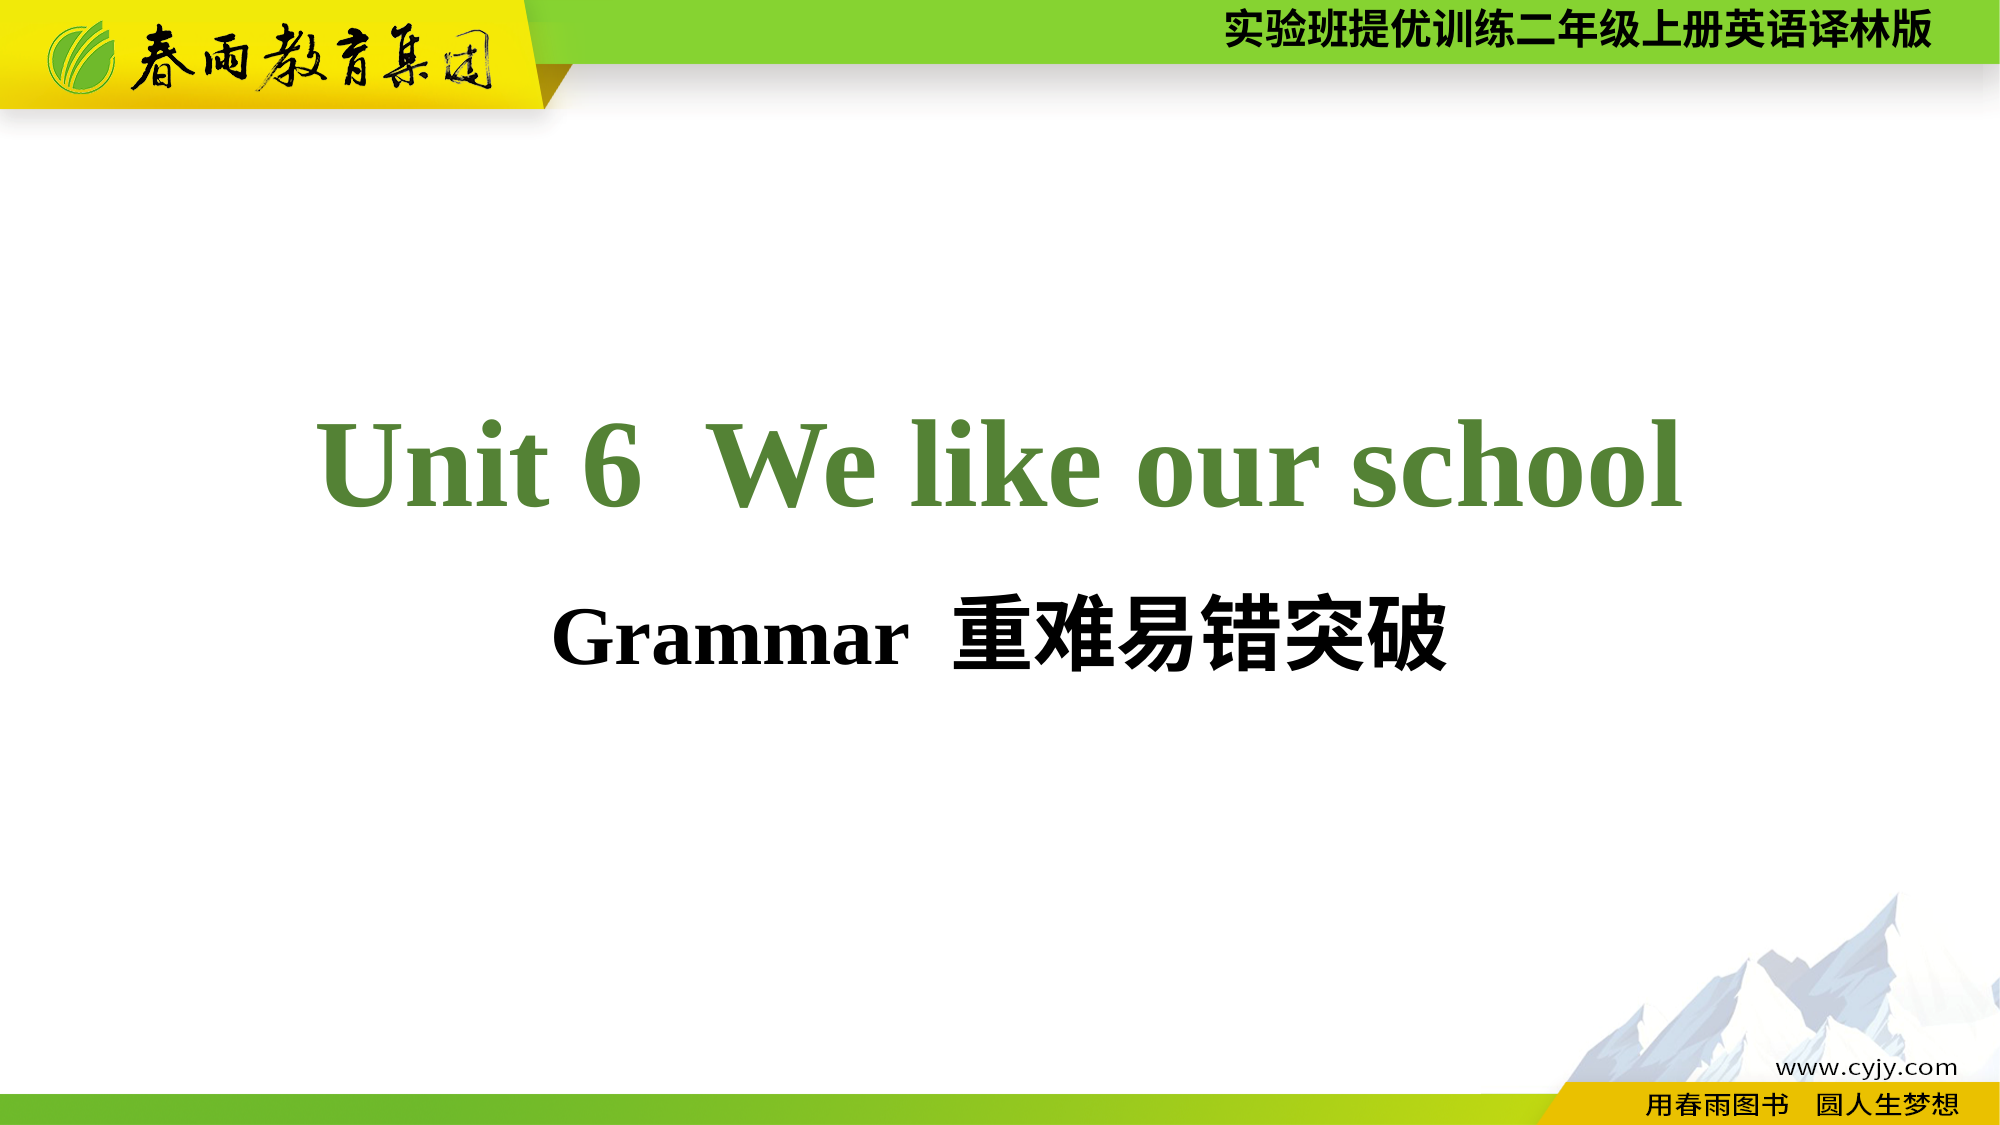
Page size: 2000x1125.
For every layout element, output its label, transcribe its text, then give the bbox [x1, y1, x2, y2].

picture [0, 0, 2000, 298]
text_box Unit 6 We like our school Grammar 重难易错突破 [0, 298, 2000, 689]
picture [0, 689, 2000, 1125]
